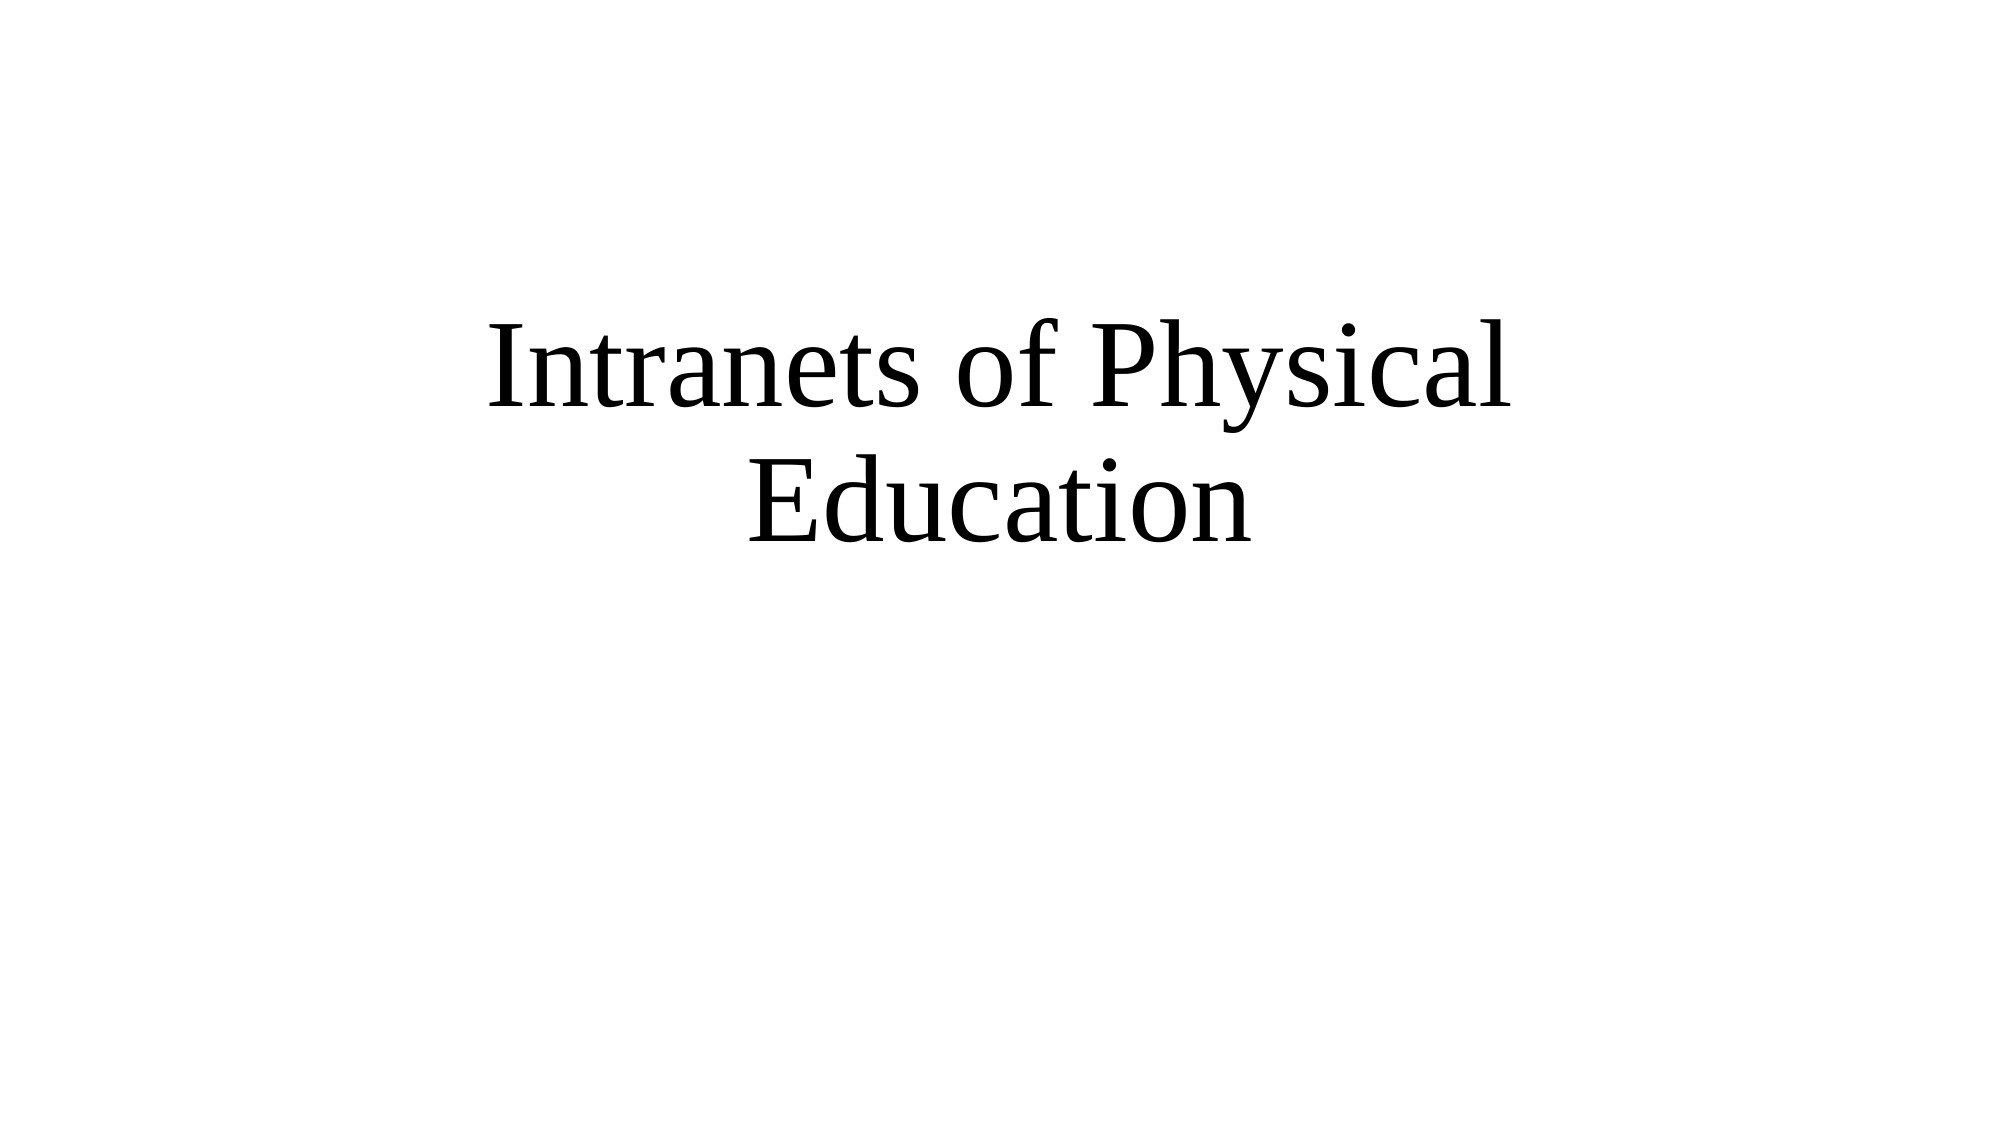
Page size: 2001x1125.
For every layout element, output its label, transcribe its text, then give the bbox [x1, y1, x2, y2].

title Intranets of Physical Education [249, 184, 1750, 576]
